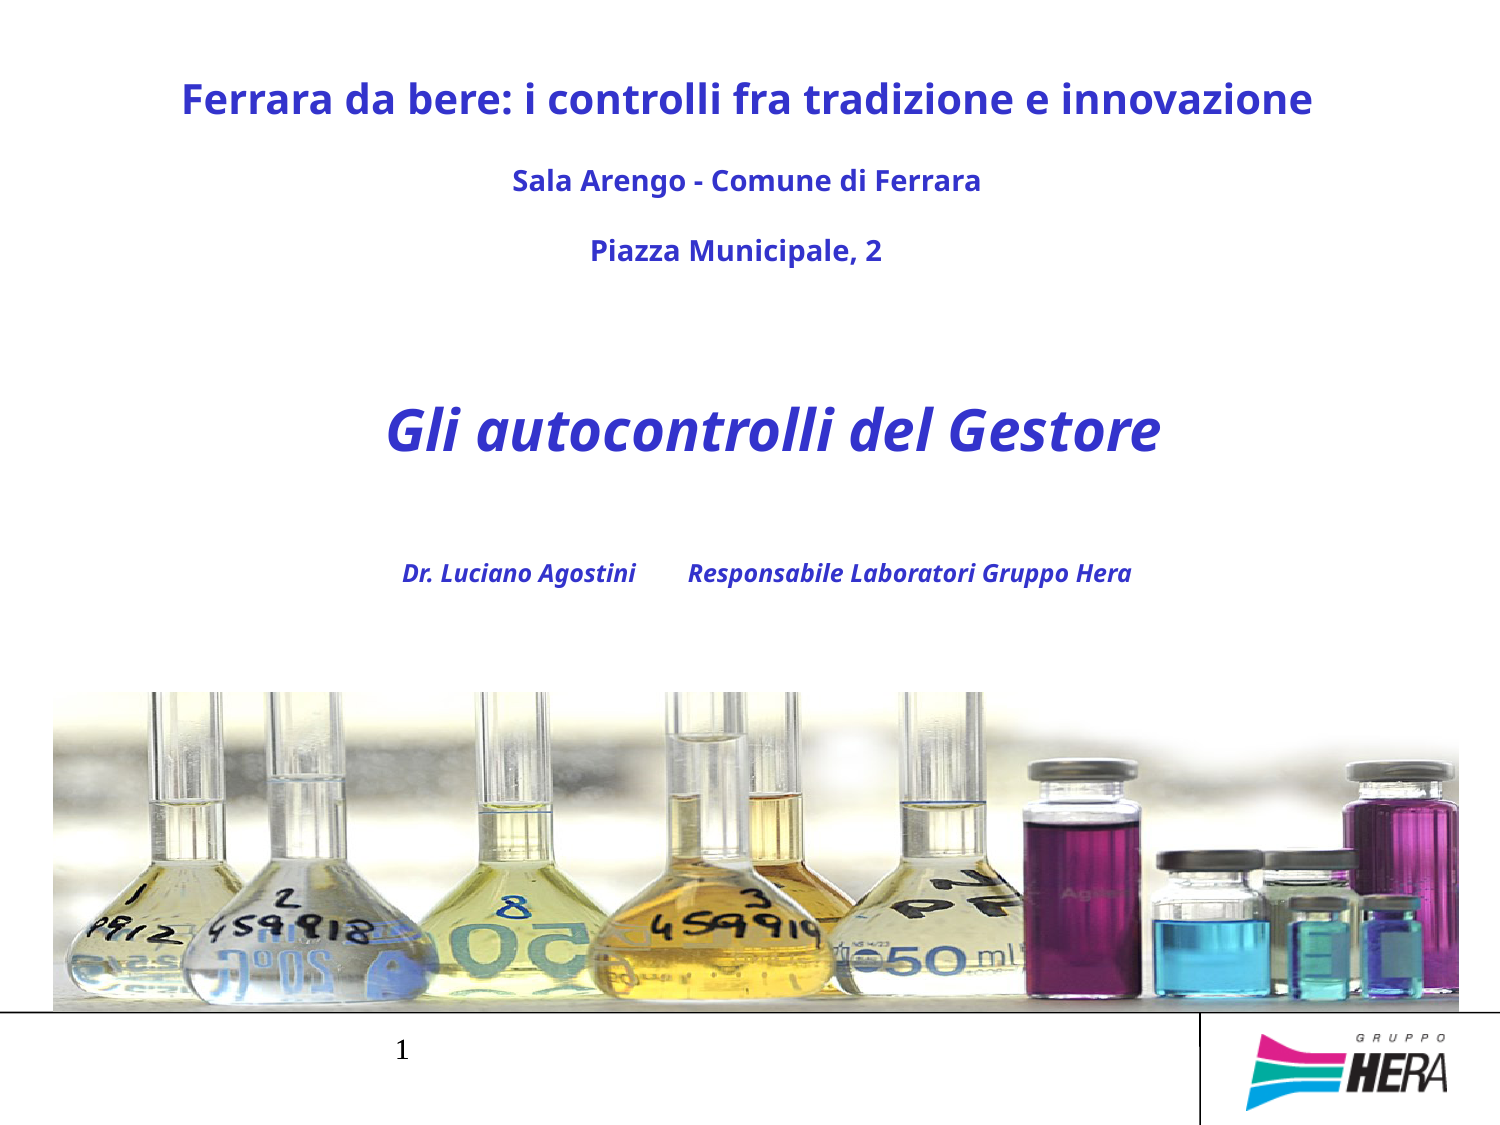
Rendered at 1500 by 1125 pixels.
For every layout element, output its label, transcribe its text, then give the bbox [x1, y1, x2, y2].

picture [1246, 1034, 1447, 1111]
picture [52, 692, 1460, 1012]
text_box 1 [112, 1023, 425, 1099]
text_box Gli autocontrolli del Gestore Dr. Luciano Agostini Responsabile Laboratori Gruppo Hera [370, 385, 1178, 601]
text_box Ferrara da bere: i controlli fra tradizione e innovazione Sala Arengo - Comune di Ferrara Piazza Municipale, 2 [88, 65, 1407, 310]
